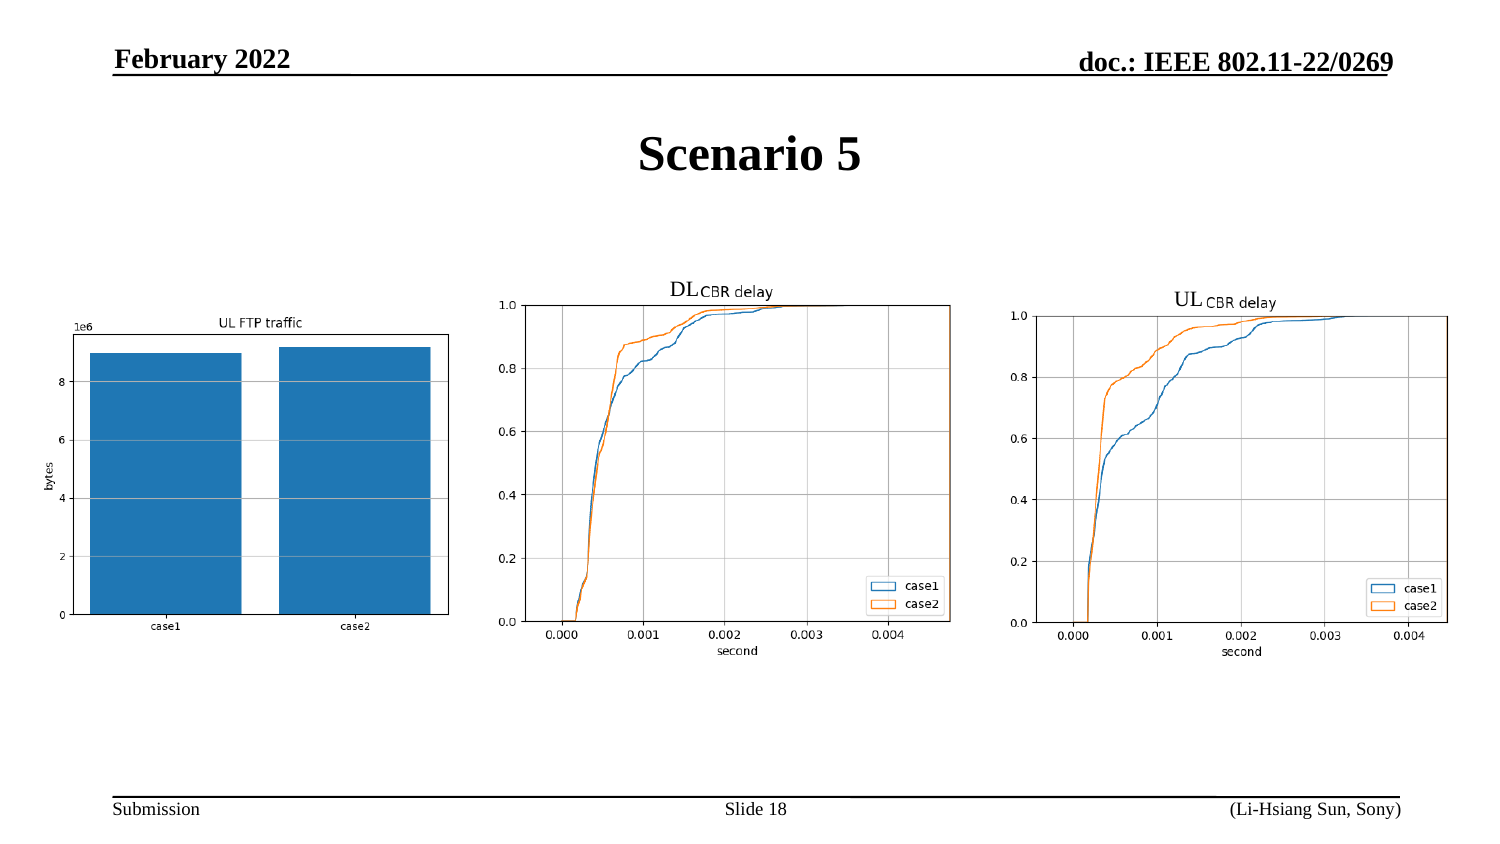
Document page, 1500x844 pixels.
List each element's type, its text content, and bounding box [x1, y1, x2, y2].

slide_number Slide 18 [712, 796, 800, 842]
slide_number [114, 40, 423, 75]
picture [12, 255, 1500, 667]
title Scenario 5 [112, 84, 1388, 216]
footer (Li-Hsiang Sun, Sony) [878, 796, 1402, 820]
